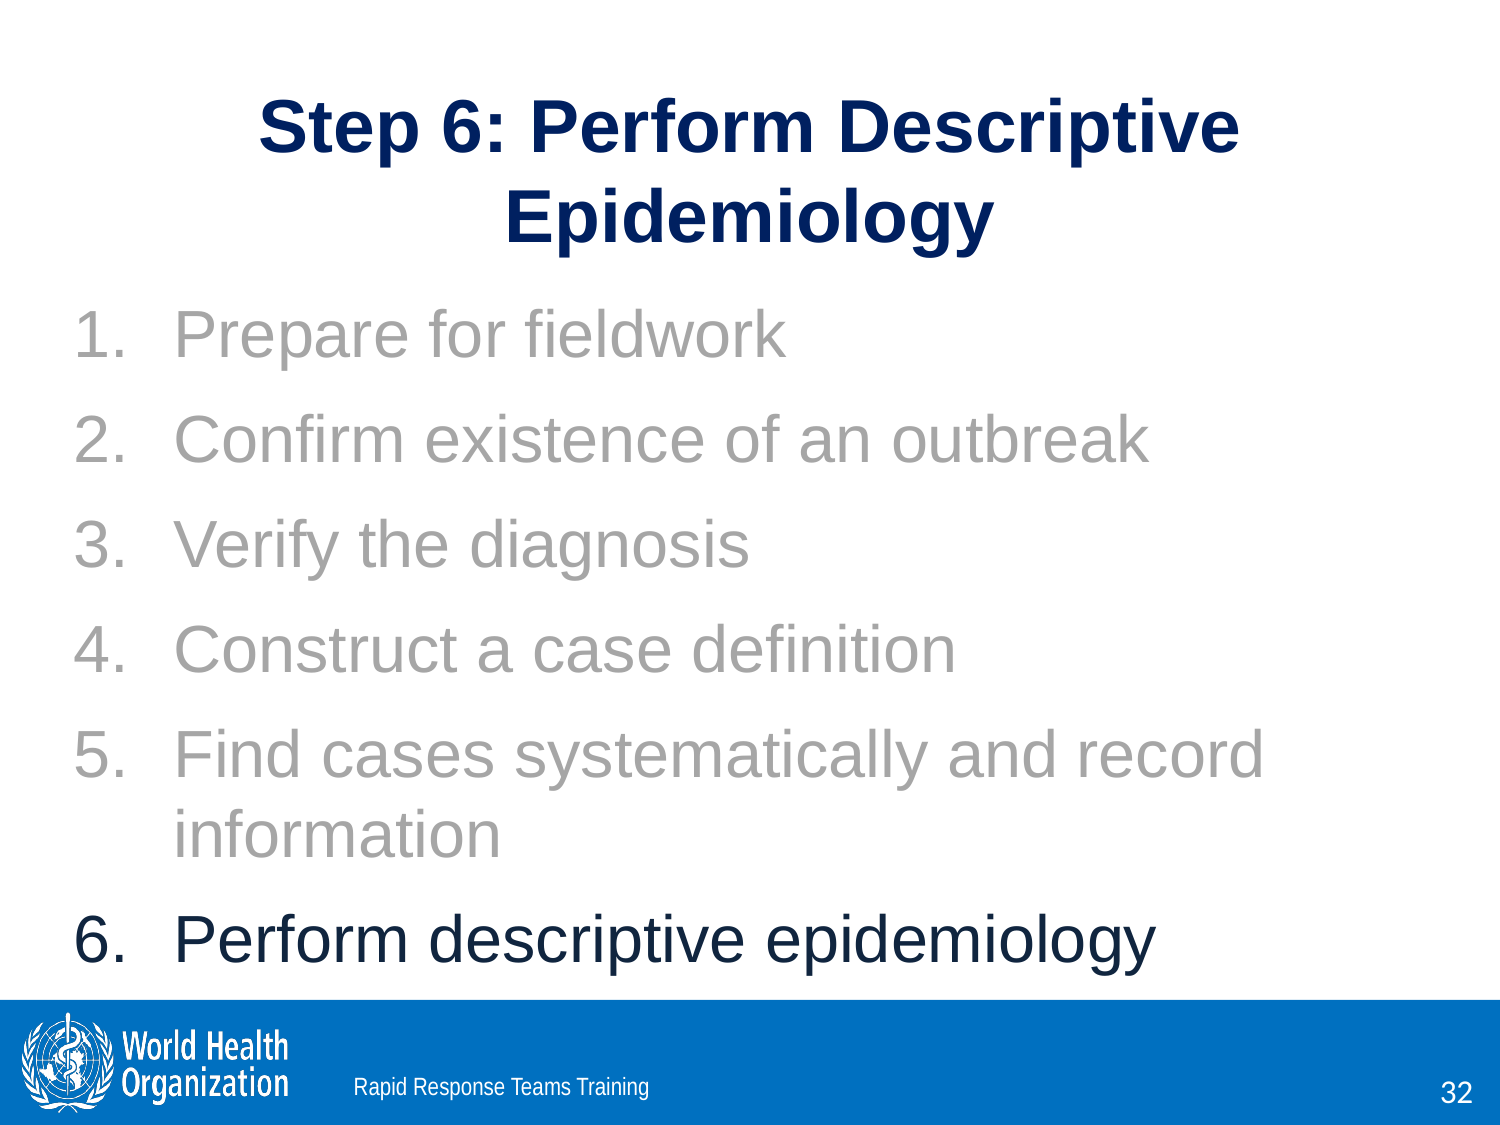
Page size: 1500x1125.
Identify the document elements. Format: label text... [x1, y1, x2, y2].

picture [21, 1012, 288, 1113]
text_box Prepare for fieldwork Confirm existence of an outbreak Verify the diagnosis Construct a case definition Find cases systematically and record information Perform descriptive epidemiology [58, 283, 1437, 1071]
text_box Step 6: Perform Descriptive Epidemiology [62, 69, 1439, 232]
